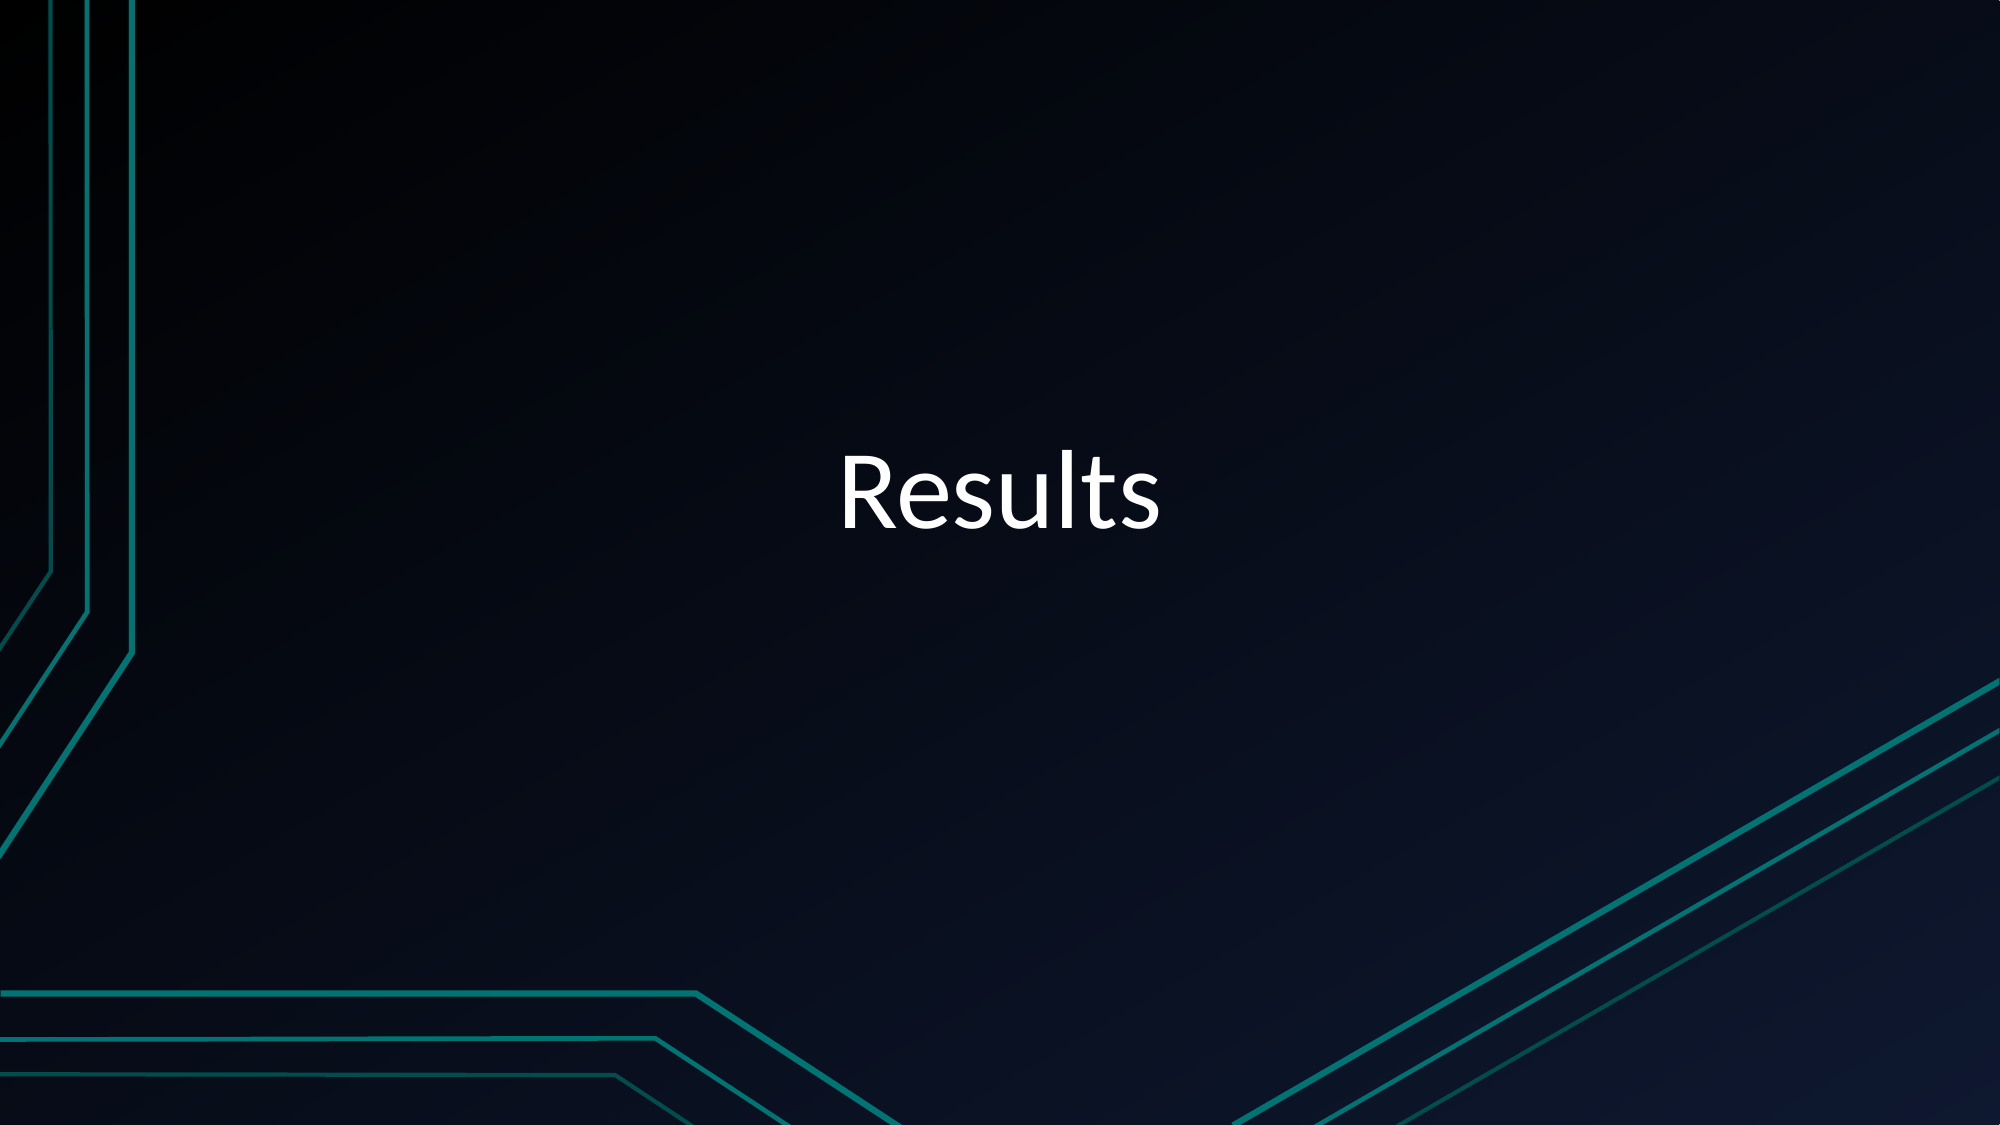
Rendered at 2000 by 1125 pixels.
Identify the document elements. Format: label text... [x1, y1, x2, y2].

title Results [283, 234, 1717, 563]
